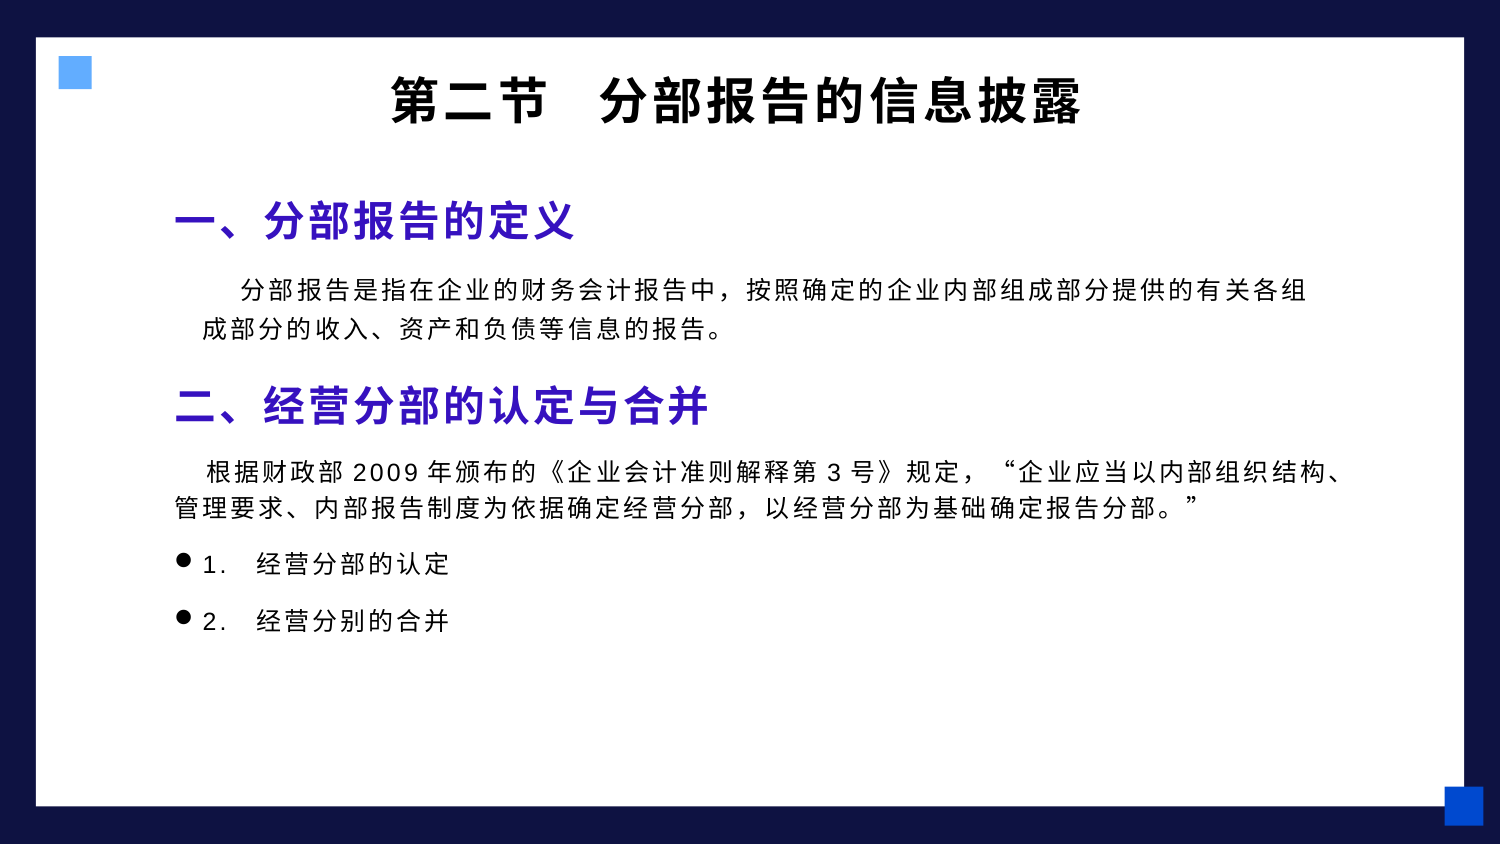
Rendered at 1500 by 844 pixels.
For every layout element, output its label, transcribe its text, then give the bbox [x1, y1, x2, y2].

list 一、分部报告的定义 分部报告是指在企业的财务会计报告中，按照确定的企业内部组成部分提供的有关各组成部分的收入、资产和负债等信息的报告。 二、经营分部的认定与合并 根据财政部2009年颁布的《企业会计准则解释第3号》规定，“企业应当以内部组织结构、管理要求、内部报告制度为依据确定经营分部，以经营分部为基础确定报告分部。” 1. 经营分部的认定 2. 经营分别的合并 [157, 179, 1343, 604]
title 第二节 分部报告的信息披露 [141, 48, 1327, 138]
